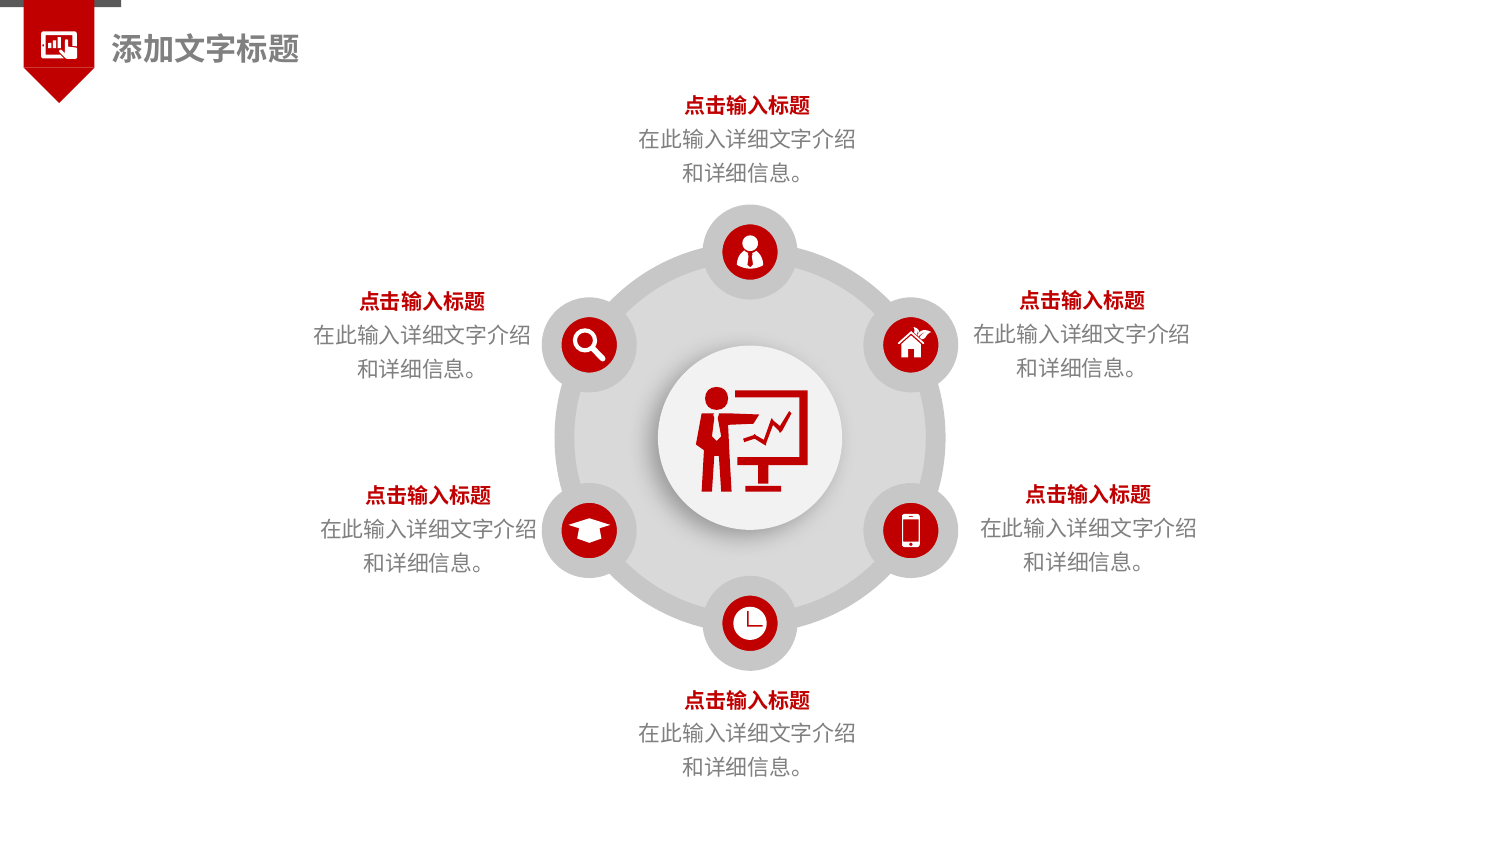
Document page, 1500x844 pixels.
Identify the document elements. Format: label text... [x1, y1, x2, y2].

text_box 点击输入标题 在此输入详细文字介绍 和详细信息。 [958, 280, 1206, 389]
text_box [695, 413, 760, 492]
text_box 点击输入标题 在此输入详细文字介绍 和详细信息。 [298, 281, 546, 390]
text_box [563, 257, 937, 619]
text_box [735, 390, 808, 484]
text_box 点击输入标题 在此输入详细文字介绍 和详细信息。 [965, 474, 1213, 583]
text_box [551, 492, 627, 569]
text_box [705, 386, 729, 410]
text_box [745, 485, 782, 492]
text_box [873, 492, 949, 569]
text_box [0, 0, 23, 8]
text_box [551, 307, 627, 383]
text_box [712, 585, 788, 661]
text_box [656, 344, 844, 531]
text_box 添加文字标题 [103, 24, 343, 71]
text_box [873, 307, 949, 383]
text_box 点击输入标题 在此输入详细文字介绍 和详细信息。 [624, 85, 872, 194]
text_box 点击输入标题 在此输入详细文字介绍 和详细信息。 [305, 475, 553, 583]
text_box [95, 0, 122, 8]
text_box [712, 214, 788, 290]
text_box 点击输入标题 在此输入详细文字介绍 和详细信息。 [624, 679, 872, 788]
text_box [23, 0, 95, 104]
